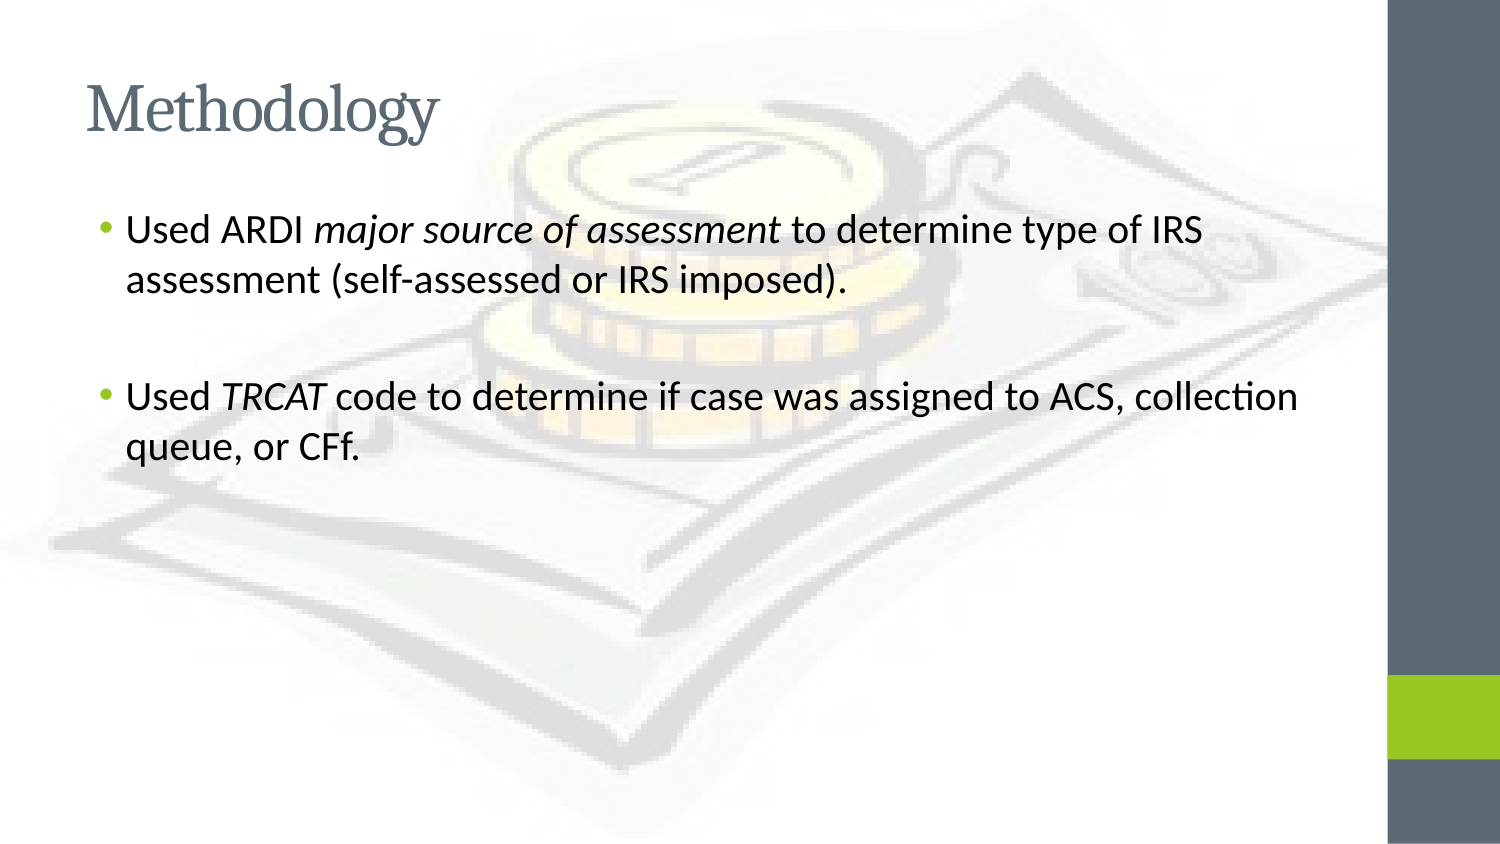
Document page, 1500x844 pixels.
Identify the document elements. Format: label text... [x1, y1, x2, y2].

title Methodology [75, 33, 1325, 175]
list Used ARDI major source of assessment to determine type of IRS assessment (self-assessed or IRS imposed). Used TRCAT code to determine if case was assigned to ACS, collection queue, or CFf. [75, 196, 1325, 788]
